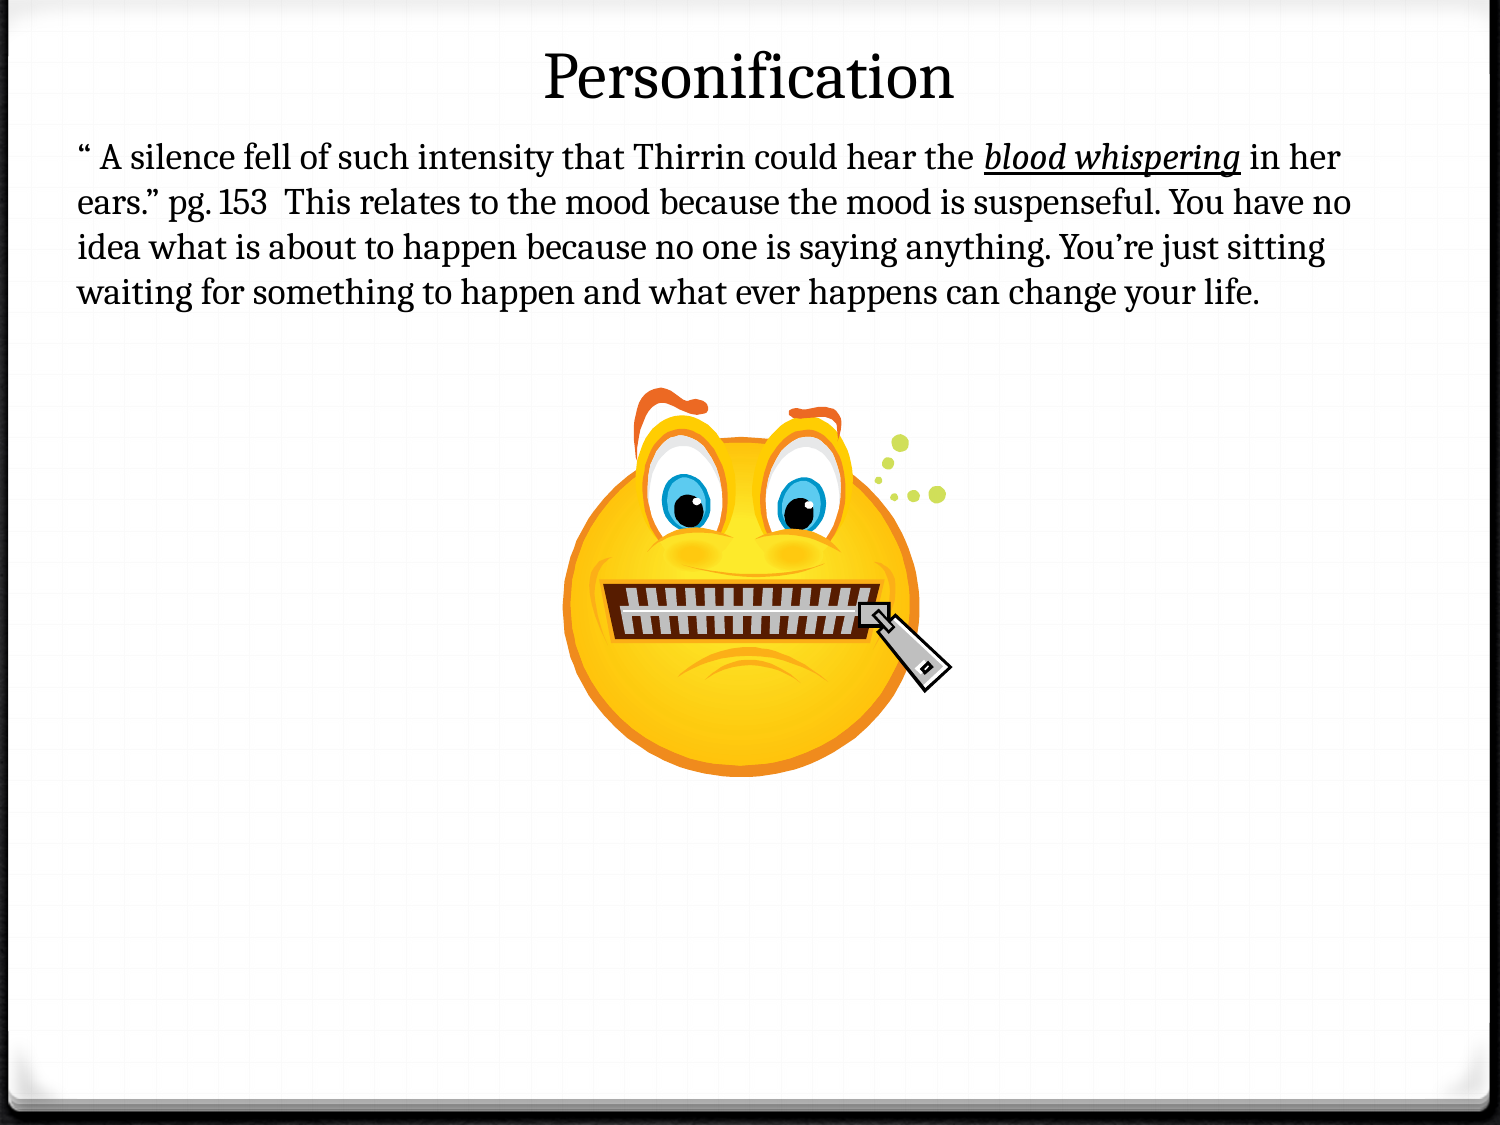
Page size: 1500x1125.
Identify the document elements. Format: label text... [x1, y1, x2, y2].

text_box “ A silence fell of such intensity that Thirrin could hear the blood whispering in her ears.” pg. 153 This relates to the mood because the mood is suspenseful. You have no idea what is about to happen because no one is saying anything. You’re just sitting waiting for something to happen and what ever happens can change your life. [62, 124, 1438, 320]
text_box Personification [62, 24, 1438, 120]
picture [0, 0, 1500, 1125]
